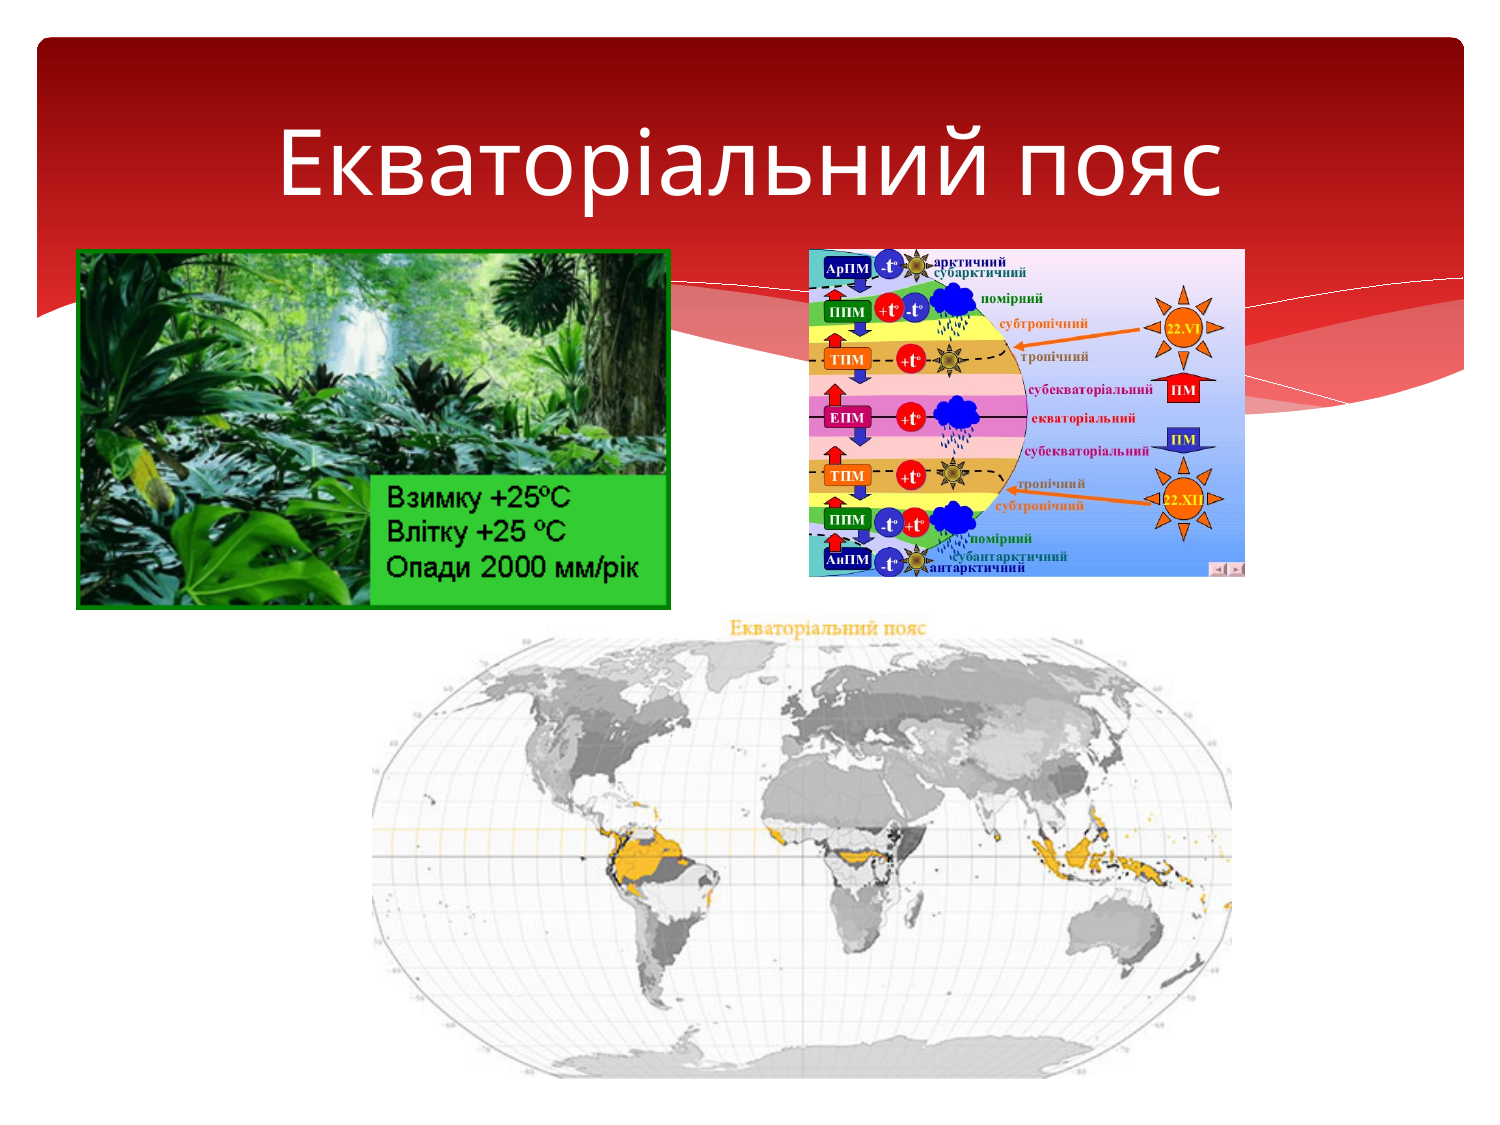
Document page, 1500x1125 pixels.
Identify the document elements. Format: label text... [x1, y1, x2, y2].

picture [808, 249, 1245, 577]
picture [371, 614, 1232, 1079]
title Екваторіальний пояс [75, 55, 1425, 261]
picture [76, 249, 671, 610]
